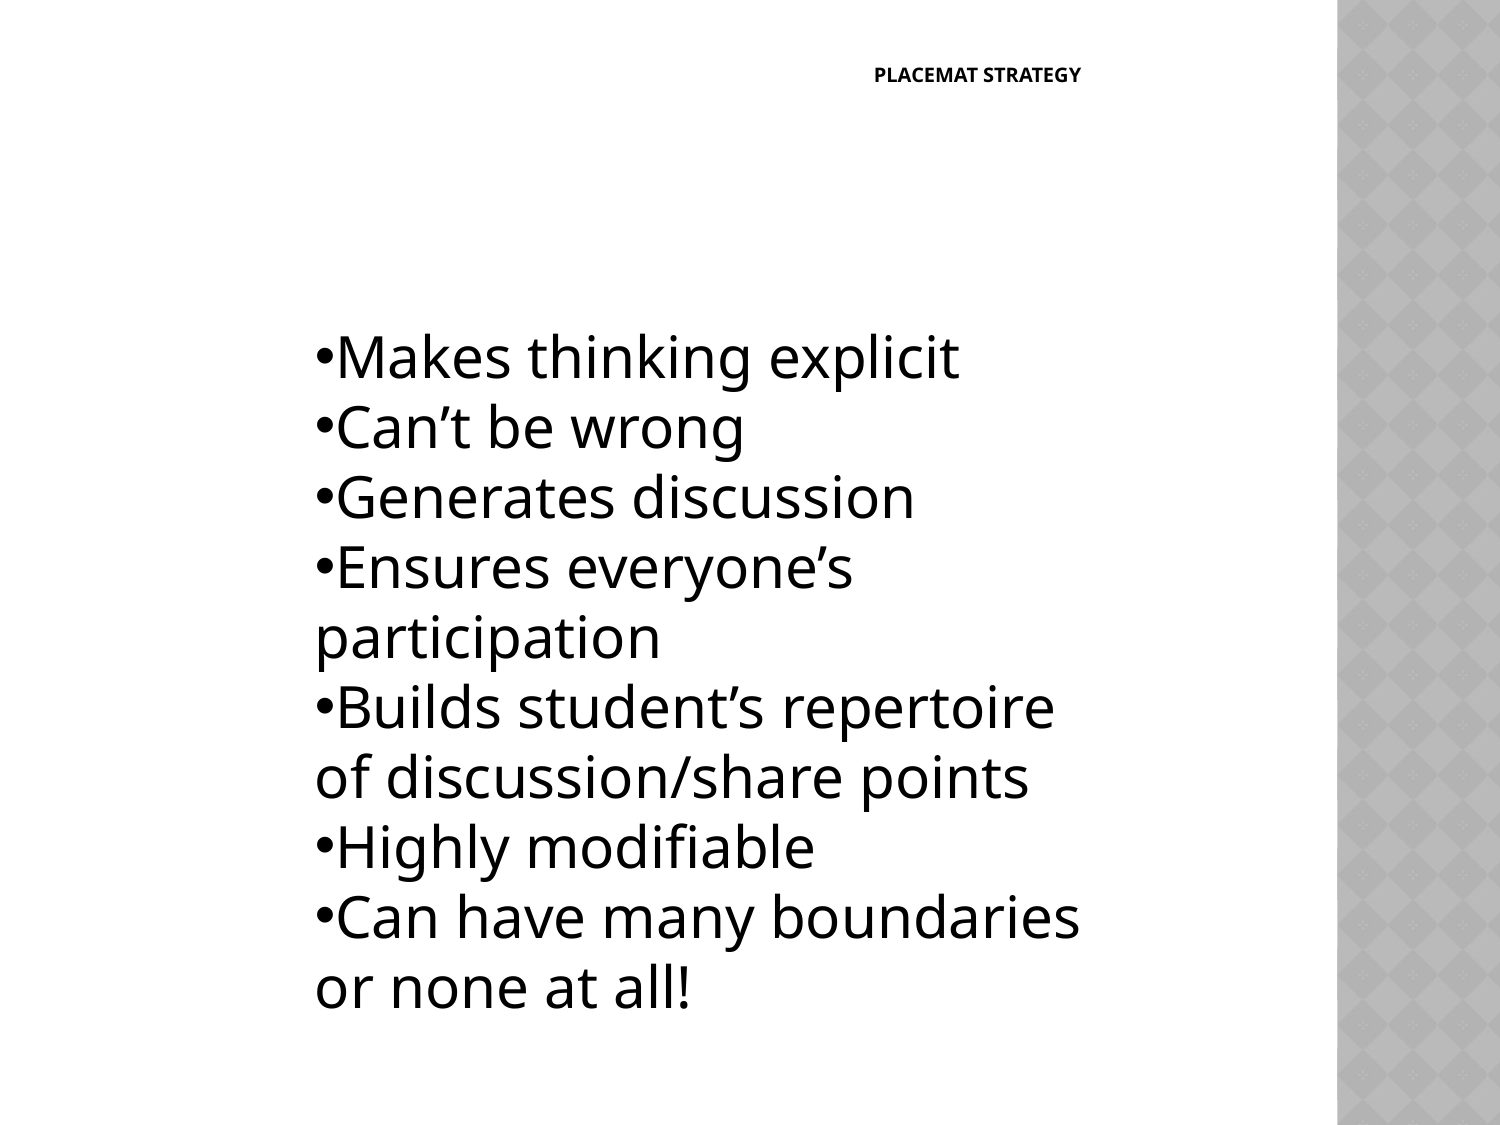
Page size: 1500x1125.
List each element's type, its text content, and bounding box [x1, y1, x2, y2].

text_box Makes thinking explicit Can’t be wrong Generates discussion Ensures everyone’s participation Builds student’s repertoire of discussion/share points Highly modifiable Can have many boundaries or none at all! [299, 312, 1111, 1125]
title Placemat Strategy [62, 62, 1089, 188]
